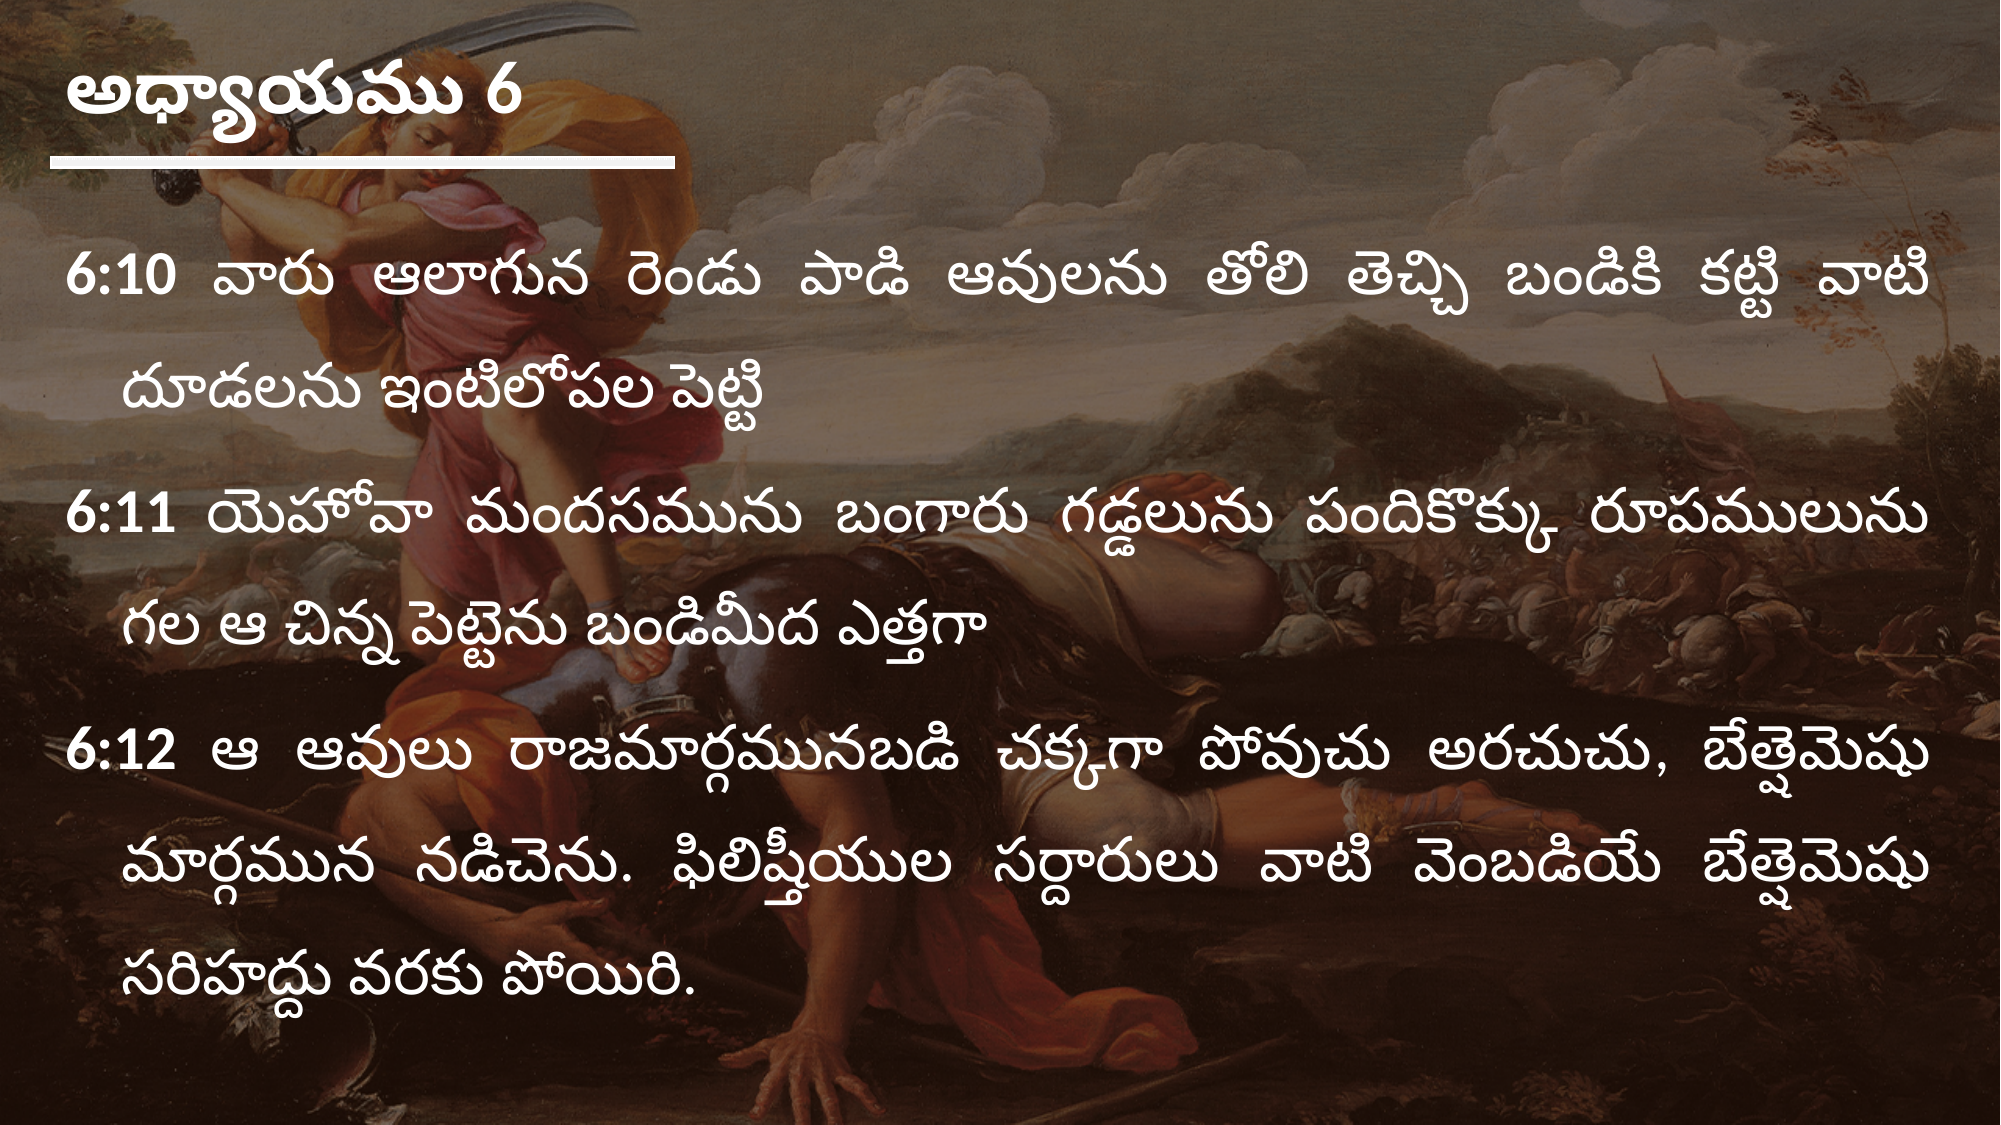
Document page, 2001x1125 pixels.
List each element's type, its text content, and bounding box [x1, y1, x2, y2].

picture [0, 0, 2000, 1125]
list 6:10 వారు ఆలాగున రెండు పాడి ఆవులను తోలి తెచ్చి బండికి కట్టి వాటి దూడలను ఇంటిలోపల పెట్టి 6:11 యెహోవా మందసమును బంగారు గడ్డలును పందికొక్కు రూపములును గల ఆ చిన్న పెట్టెను బండిమీద ఎత్తగా 6:12 ఆ ఆవులు రాజమార్గమునబడి చక్కగా పోవుచు అరచుచు, బేత్షెమెషు మార్గమున నడిచెను. ఫిలిష్తీయుల సర్దారులు వాటి వెంబడియే బేత్షెమెషు సరిహద్దు వరకు పోయిరి. [50, 187, 1946, 1063]
title అధ్యాయము 6 [50, 0, 1925, 167]
